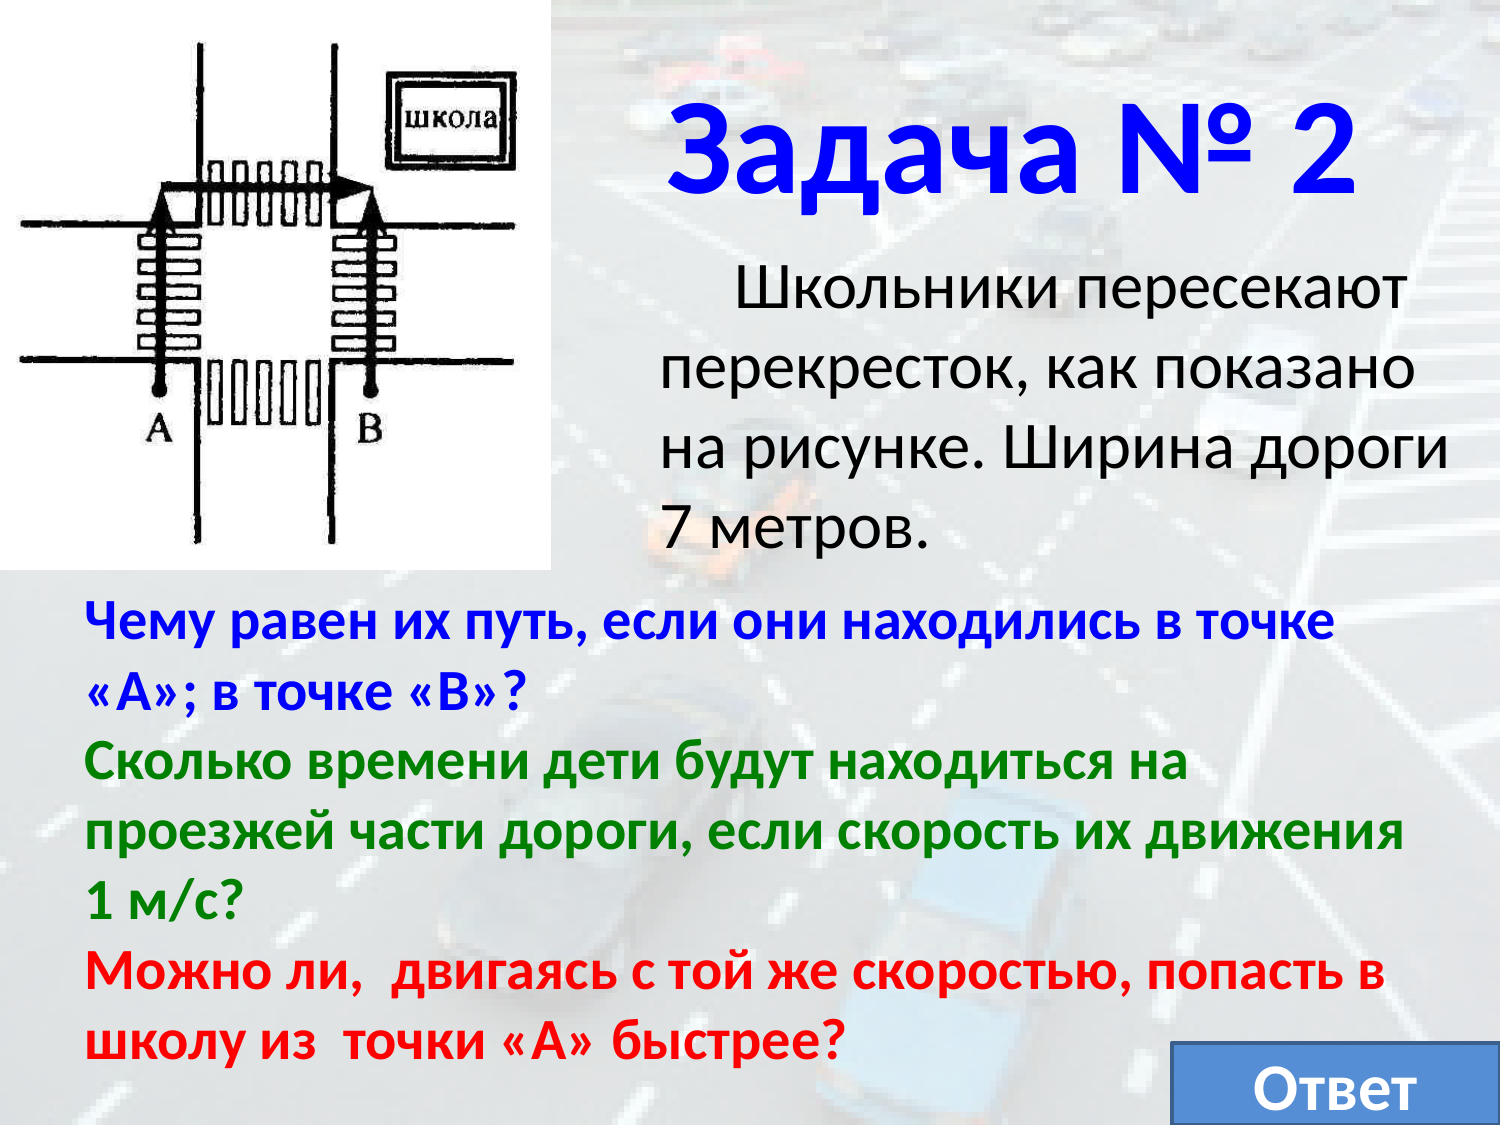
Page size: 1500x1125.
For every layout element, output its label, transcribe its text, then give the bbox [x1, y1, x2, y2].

text_box Ответ [1170, 1041, 1500, 1125]
list Школьники пересекают перекресток, как показано на рисунке. Ширина дороги 7 метров. [644, 234, 1500, 582]
picture [0, 0, 552, 570]
text_box Чему равен их путь, если они находились в точке «А»; в точке «В»? Сколько времени дети будут находиться на проезжей части дороги, если скорость их движения 1 м/с? Можно ли, двигаясь с той же скоростью, попасть в школу из точки «А» быстрее? [70, 574, 1430, 1079]
title Задача № 2 [632, 44, 1426, 233]
